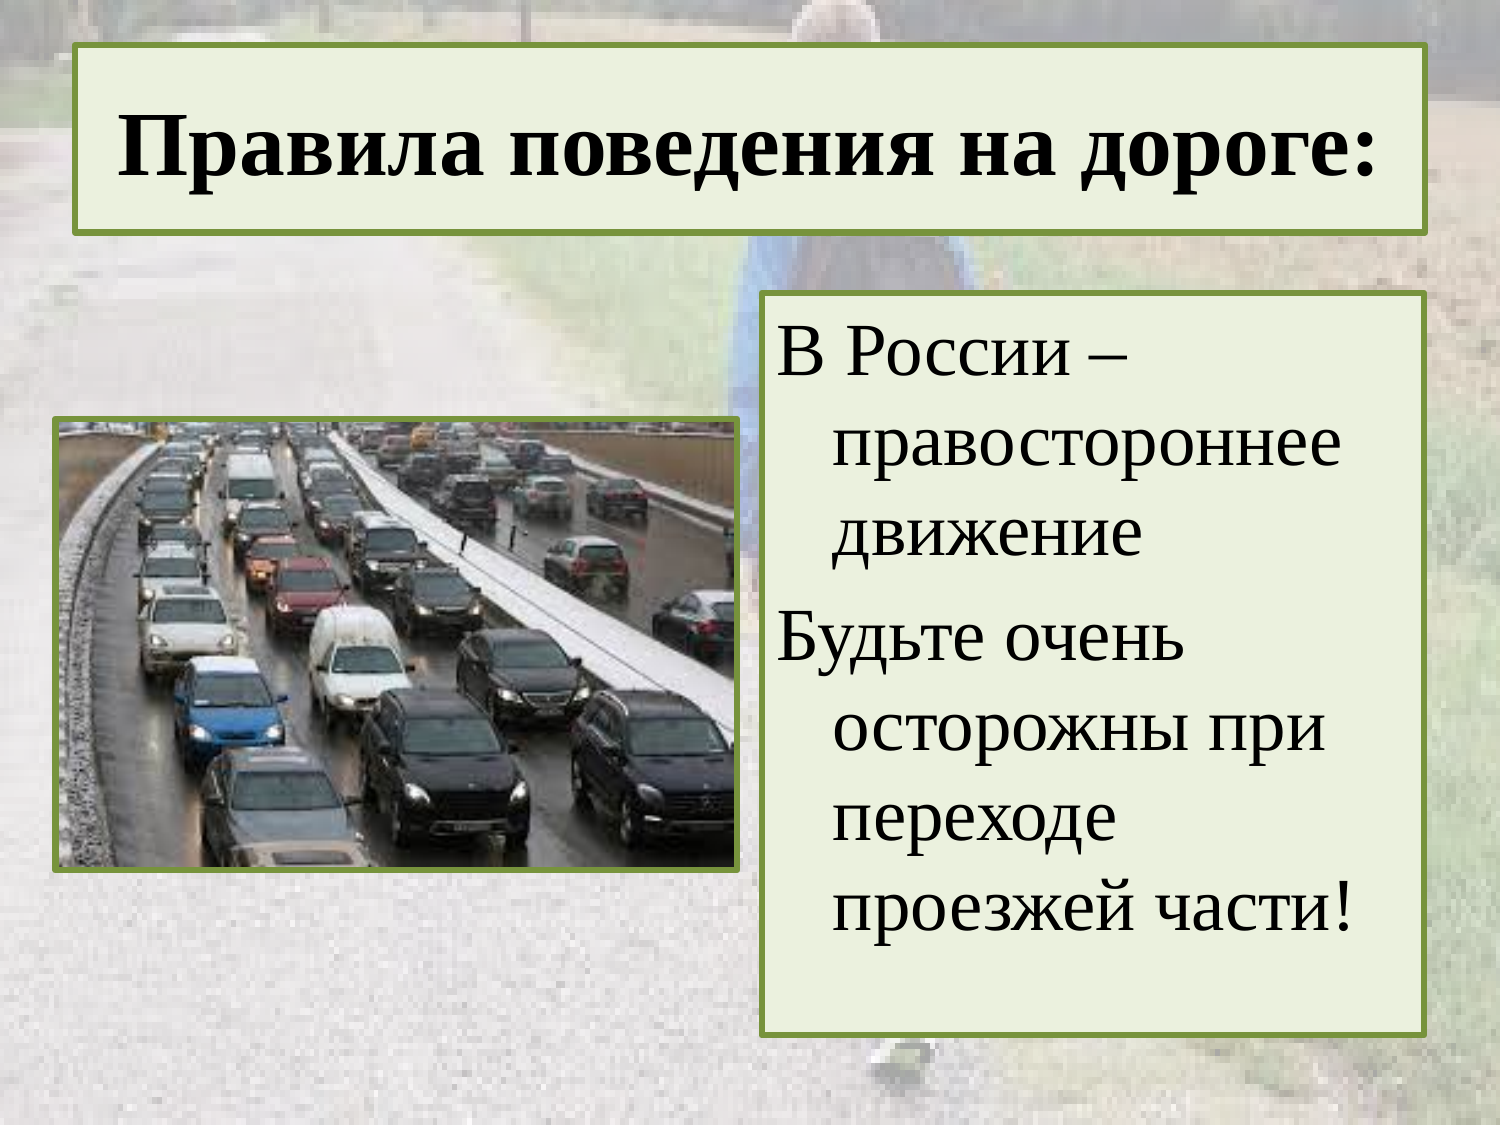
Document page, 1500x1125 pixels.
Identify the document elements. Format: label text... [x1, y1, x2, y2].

title Правила поведения на дороге: [75, 45, 1425, 233]
list В России – правостороннее движение Будьте очень осторожны при переходе проезжей части! [761, 292, 1425, 1036]
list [58, 421, 735, 868]
